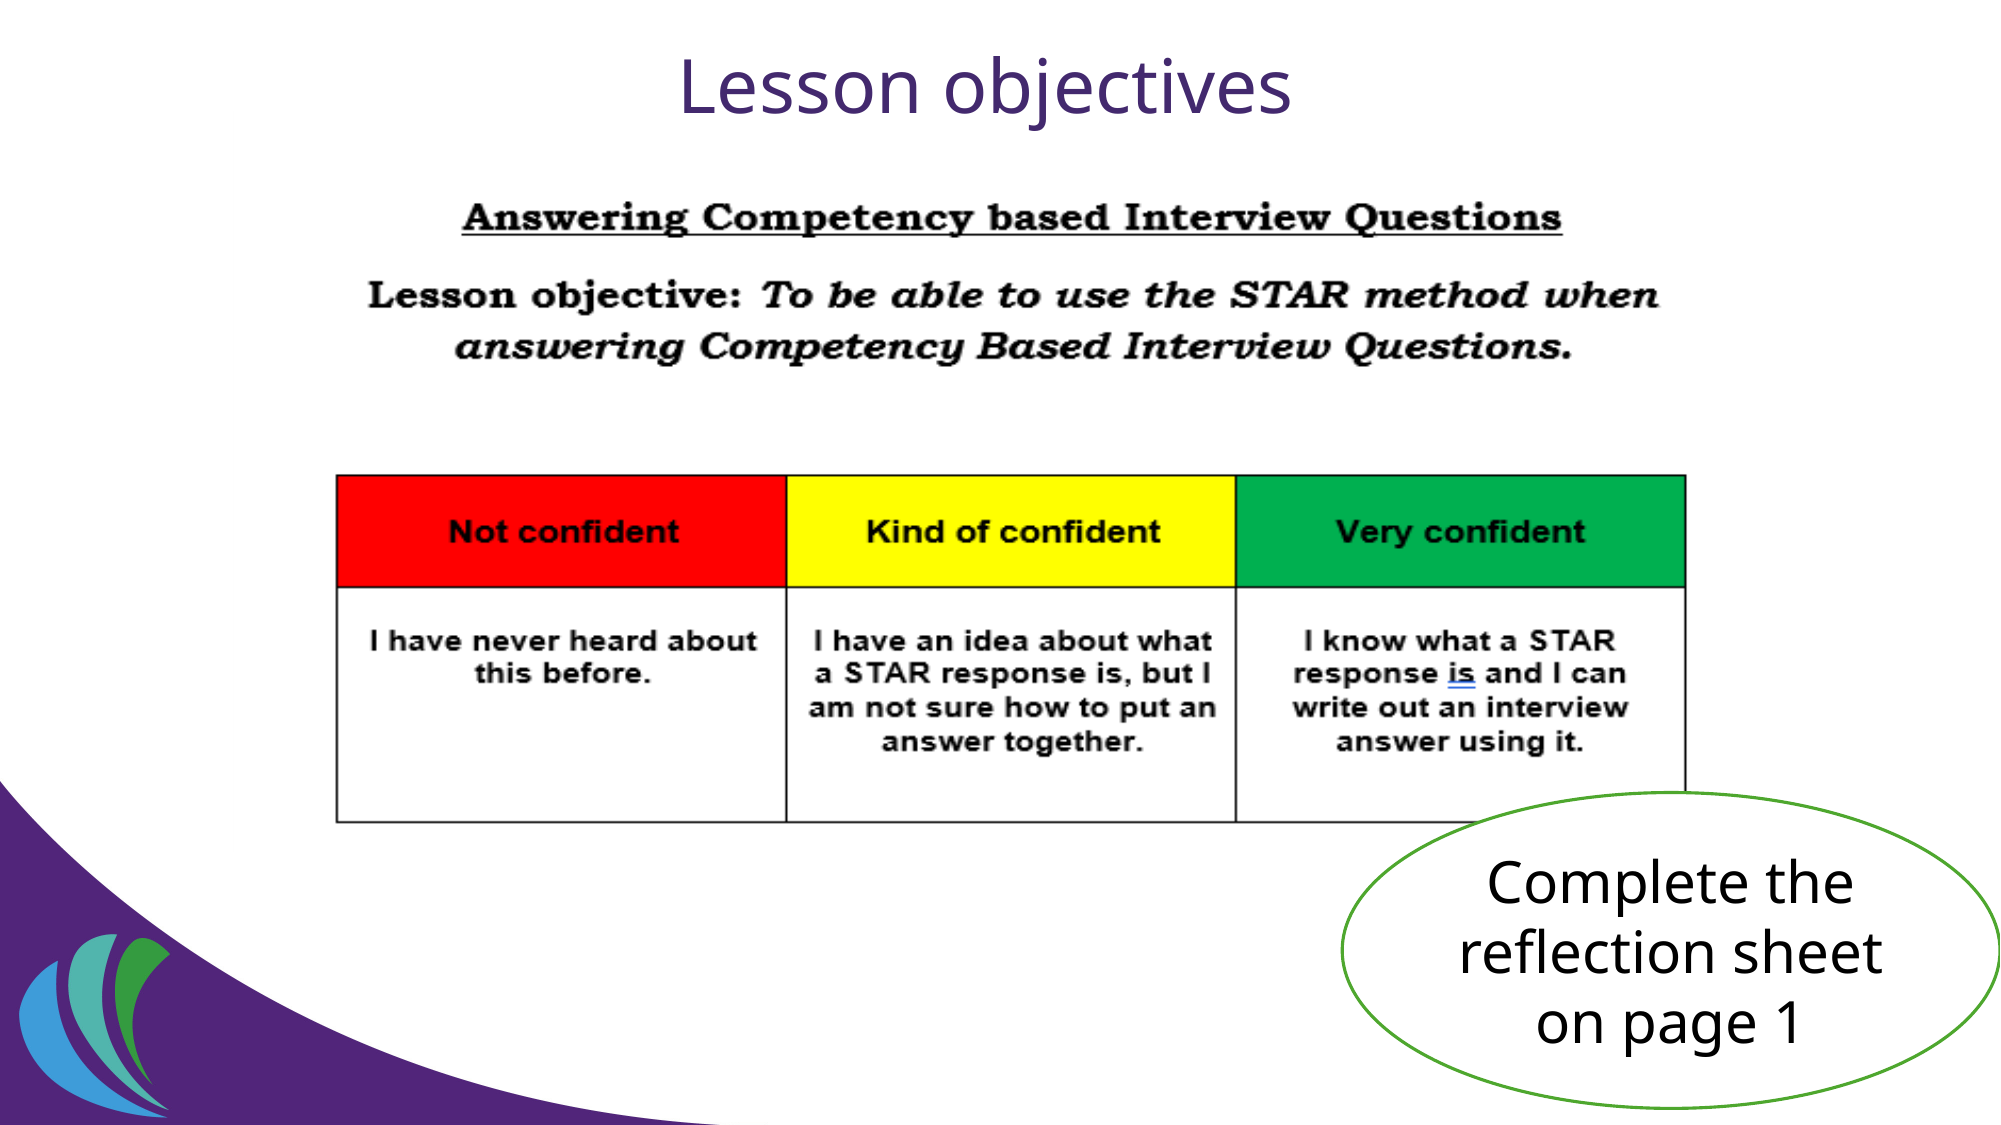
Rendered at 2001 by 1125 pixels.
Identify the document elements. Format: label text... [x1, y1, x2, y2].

text_box Complete the reflection sheet on page 1 [1340, 797, 2000, 1110]
title Lesson objectives [160, 12, 1811, 167]
picture [0, 1, 2000, 1125]
